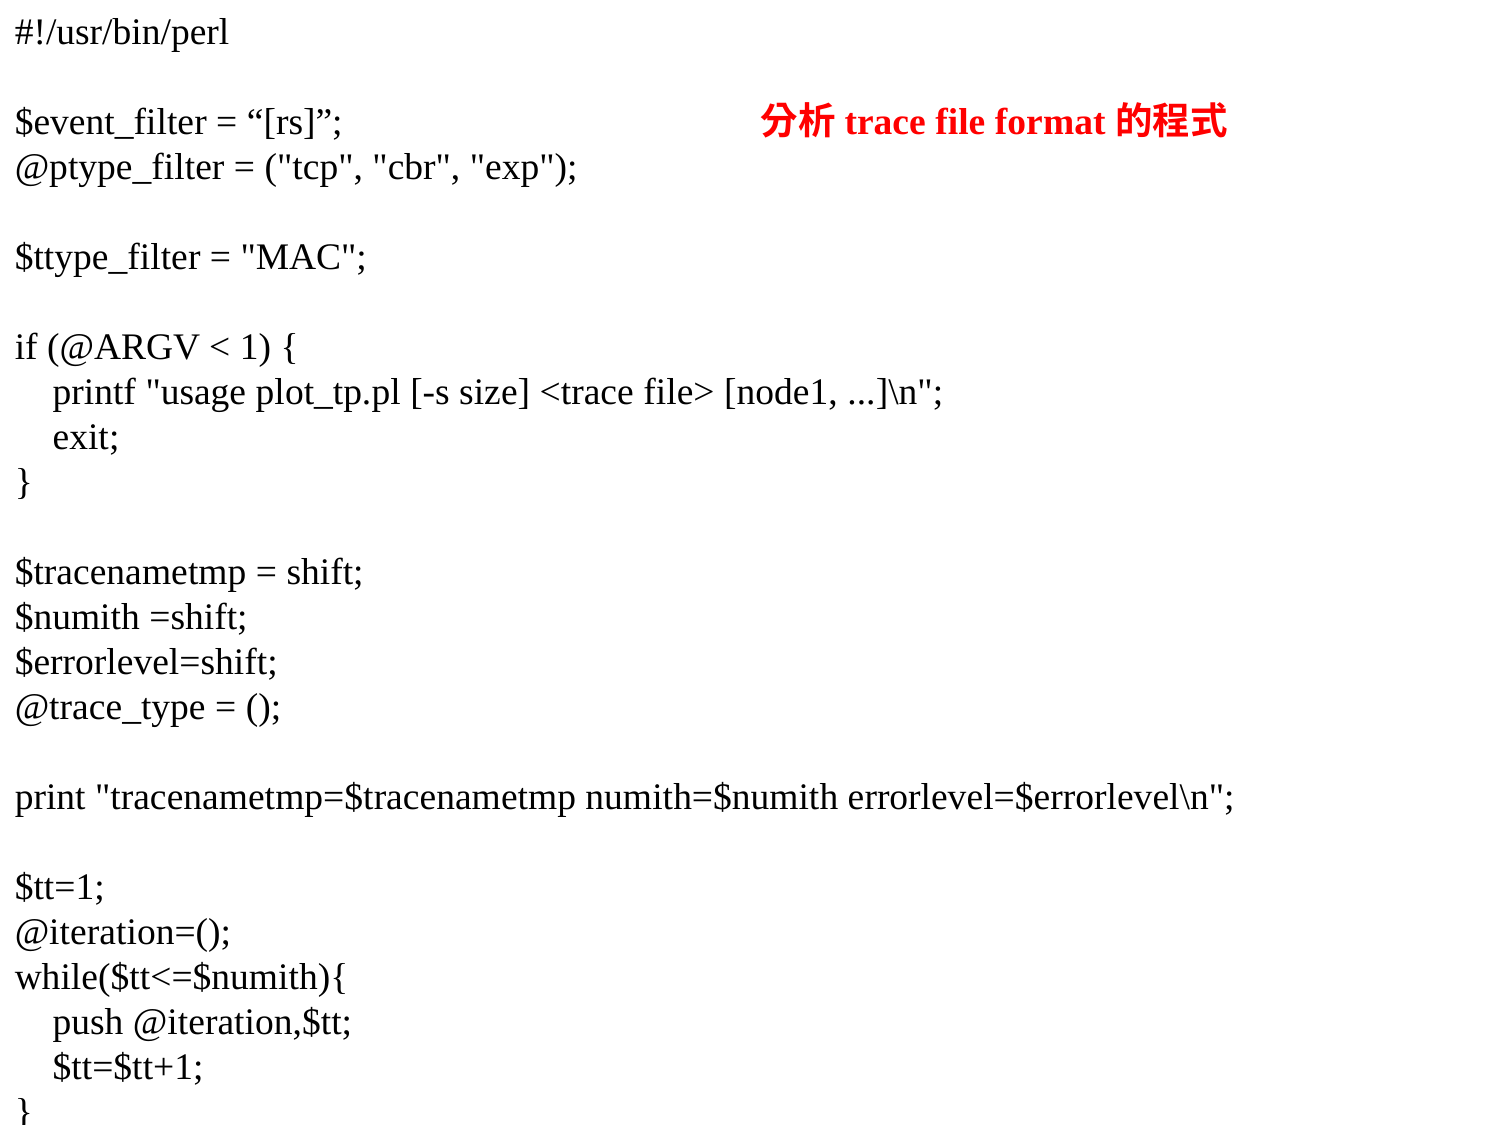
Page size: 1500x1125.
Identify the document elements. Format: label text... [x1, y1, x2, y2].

text_box #!/usr/bin/perl $event_filter = “[rs]”; 分析trace file format的程式 @ptype_filter = ("tcp", "cbr", "exp"); $ttype_filter = "MAC"; if (@ARGV < 1) { printf "usage plot_tp.pl [-s size] <trace file> [node1, ...]\n"; exit; } $tracenametmp = shift; $numith =shift; $errorlevel=shift; @trace_type = (); print "tracenametmp=$tracenametmp numith=$numith errorlevel=$errorlevel\n"; $tt=1; @iteration=(); while($tt<=$numith){ push @iteration,$tt; $tt=$tt+1; } [0, 0, 1500, 1125]
